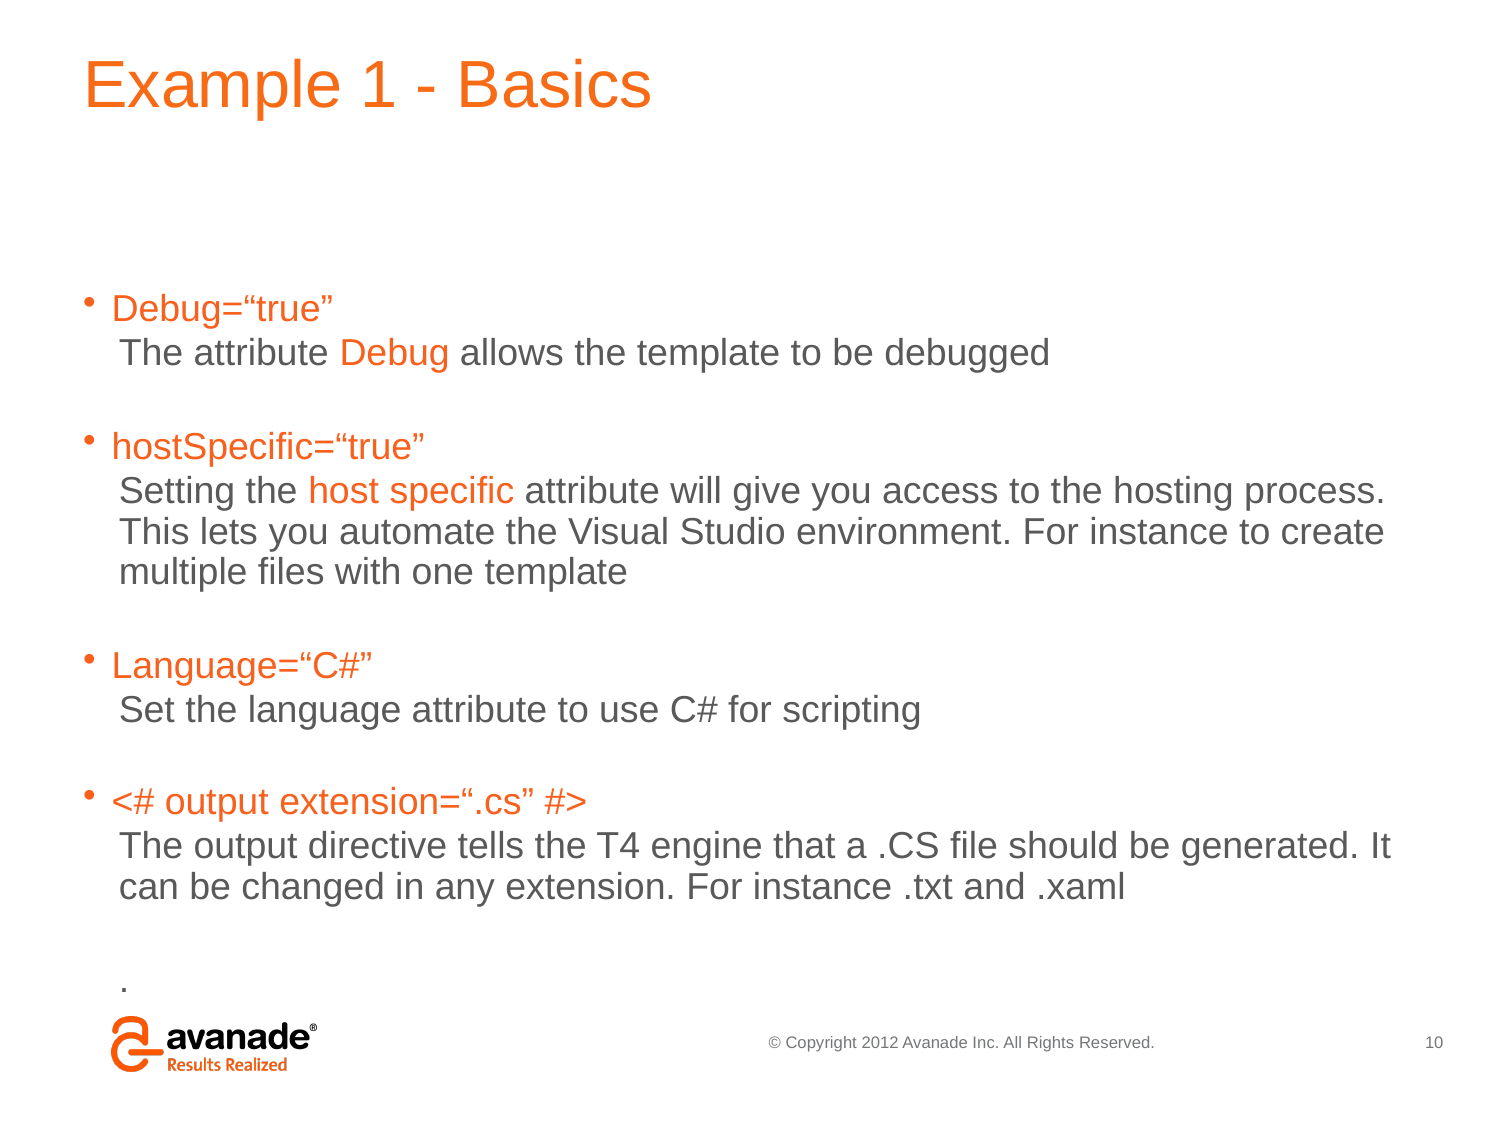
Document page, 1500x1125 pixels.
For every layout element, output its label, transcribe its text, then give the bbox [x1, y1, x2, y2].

picture [111, 1016, 317, 1072]
slide_number 10 [1424, 1033, 1500, 1058]
title Example 1 - Basics [82, 49, 1419, 200]
list Debug=“true” The attribute Debug allows the template to be debugged hostSpecific=“true” Setting the host specific attribute will give you access to the hosting process. This lets you automate the Visual Studio environment. For instance to create multiple files with one template Language=“C#” Set the language attribute to use C# for scripting <# output extension=“.cs” #> The output directive tells the T4 engine that a .CS file should be generated. It can be changed in any extension. For instance .txt and .xaml . [82, 239, 1419, 966]
